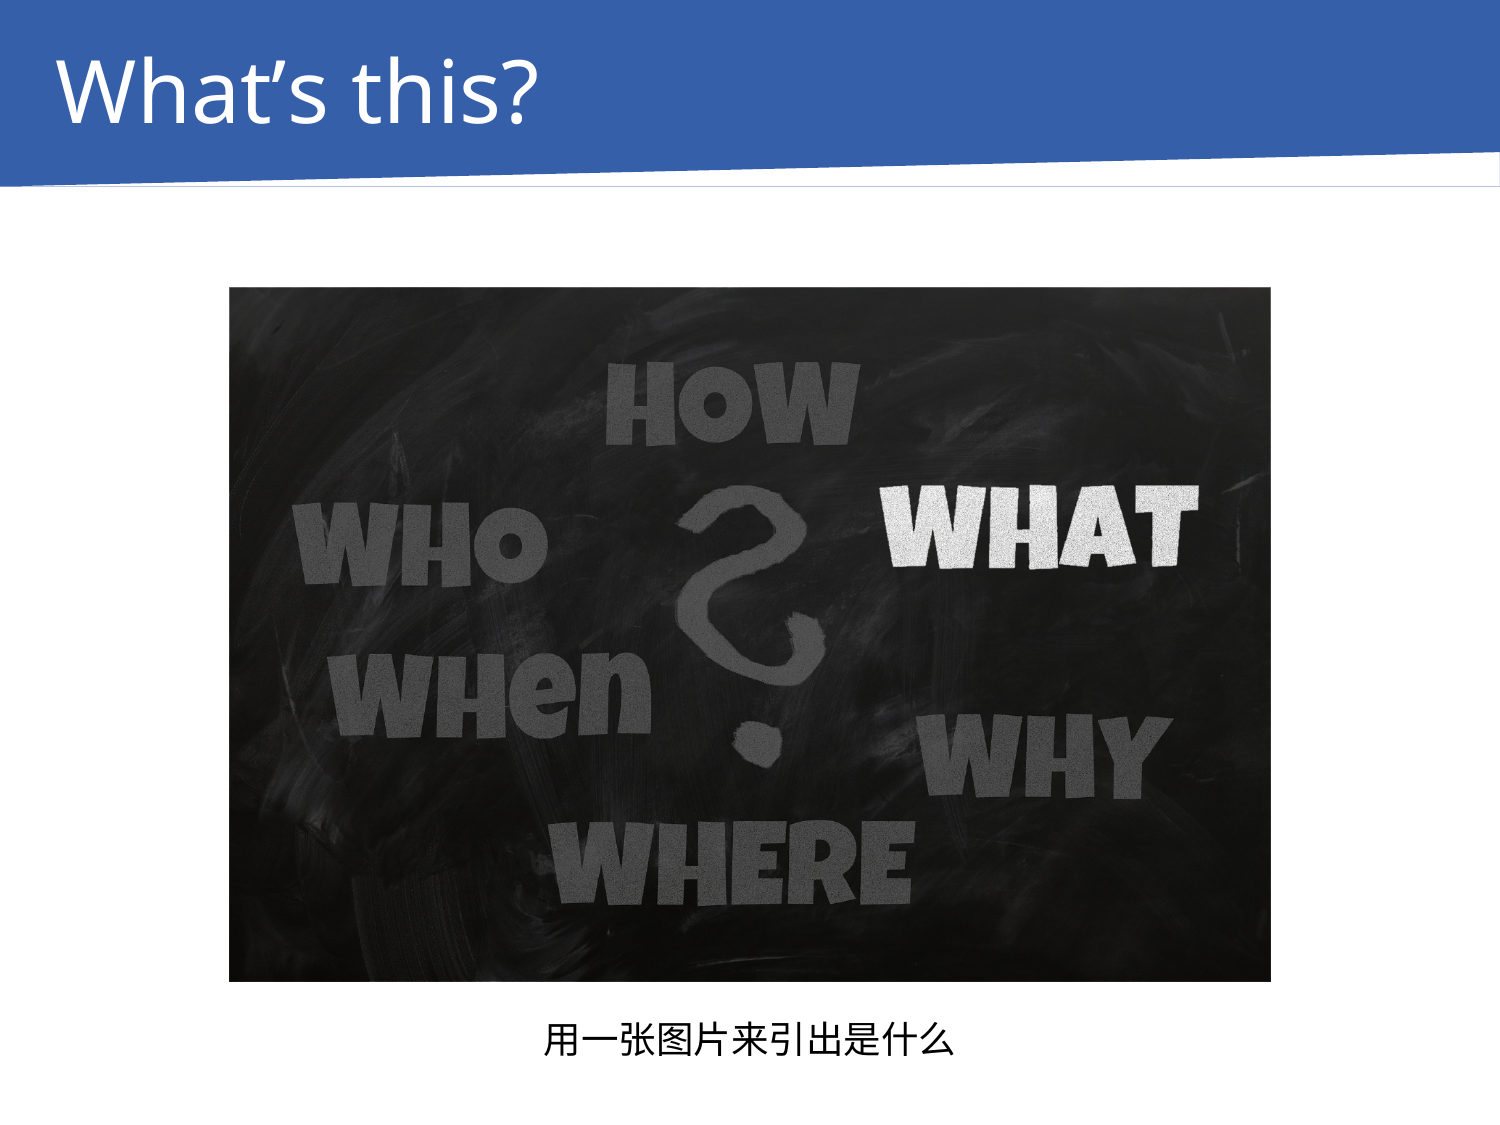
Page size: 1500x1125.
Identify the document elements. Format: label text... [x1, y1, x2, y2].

list What’s this? [40, 40, 1405, 141]
picture [229, 287, 1271, 982]
text_box 用一张图片来引出是什么 [130, 1009, 1370, 1069]
